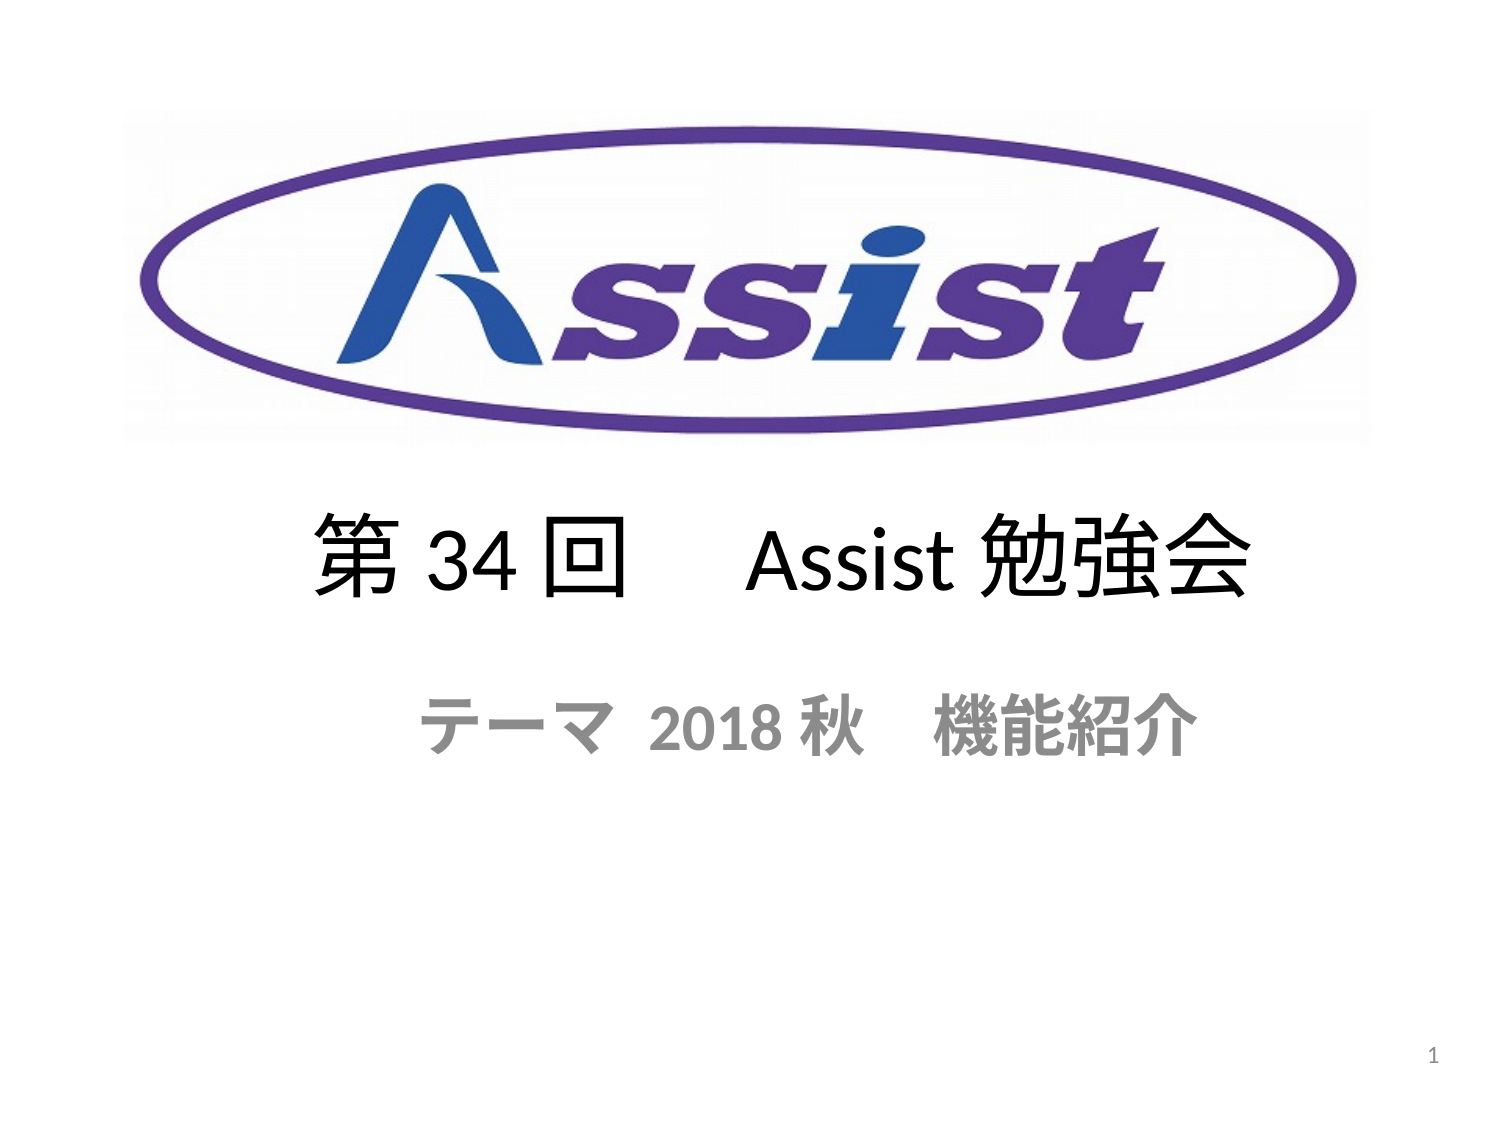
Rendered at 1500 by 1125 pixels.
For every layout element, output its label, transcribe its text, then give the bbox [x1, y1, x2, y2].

picture [123, 110, 1375, 447]
subtitle テーマ 2018秋 機能紹介 [242, 676, 1374, 889]
slide_number 1 [1369, 1023, 1455, 1084]
title 第34回 Assist勉強会 [242, 456, 1323, 660]
